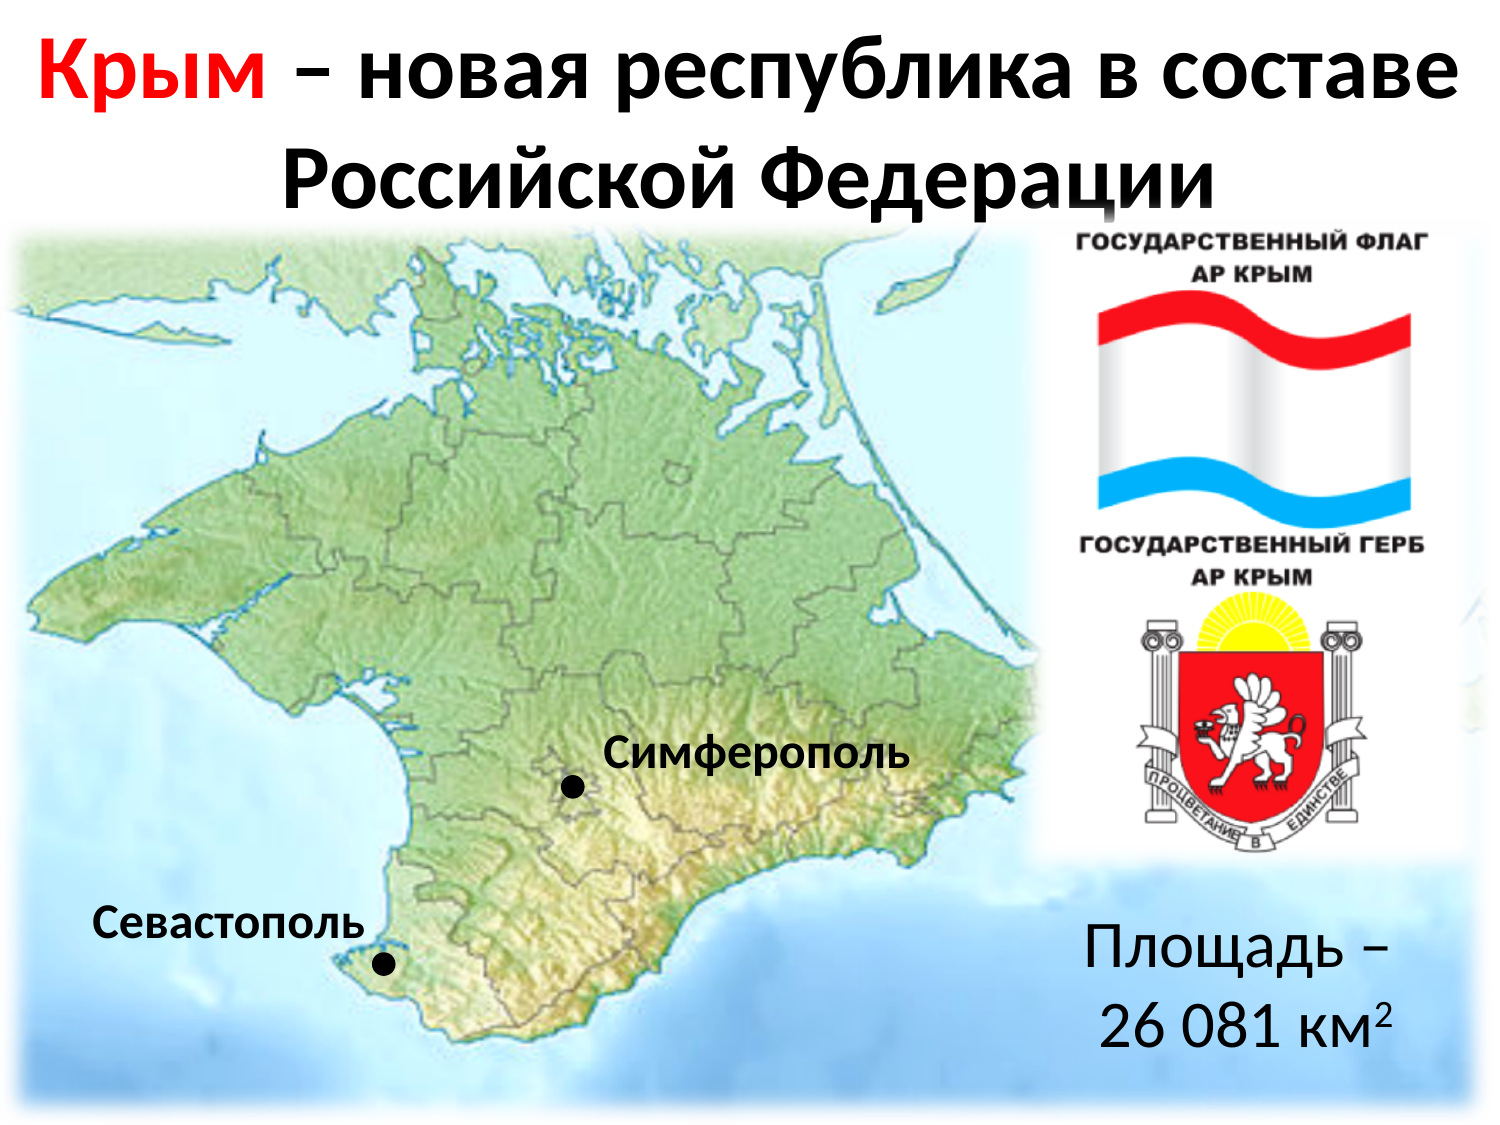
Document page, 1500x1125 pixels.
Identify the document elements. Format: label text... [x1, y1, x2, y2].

picture [0, 196, 1496, 1125]
text_box Крым – новая республика в составе Российской Федерации [19, 19, 1484, 218]
